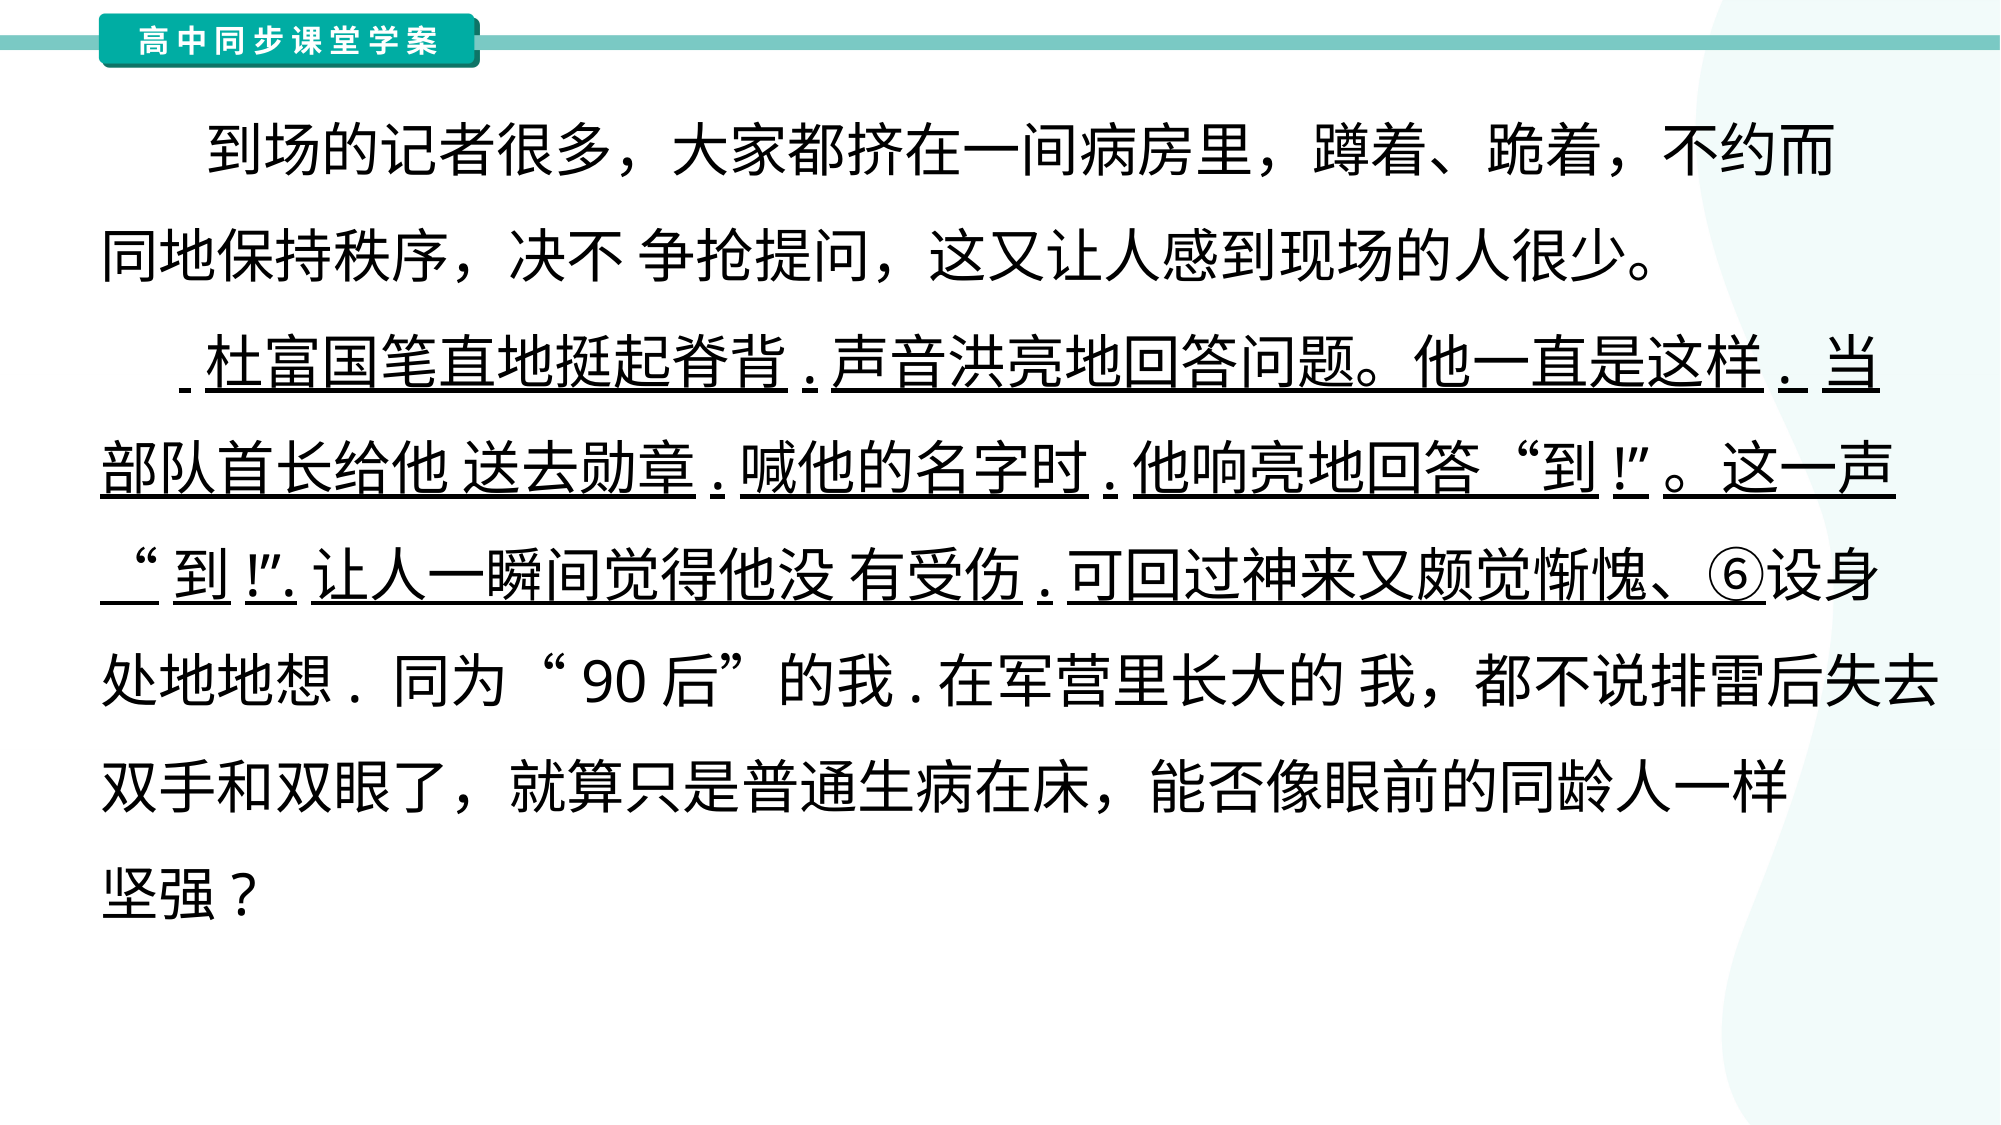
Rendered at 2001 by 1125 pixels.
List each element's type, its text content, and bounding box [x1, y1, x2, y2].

picture [0, 0, 2000, 1125]
text_box 到场的记者很多，大家都挤在一间病房里，蹲着、跪着，不约而 同地保持秩序，决不 争抢提问，这又让人感到现场的人很少。 杜富国笔直地挺起脊背.声音洪亮地回答问题。他一直是这样. 当 部队首长给他 送去勋章.喊他的名字时.他响亮地回答“到!”。这一声 “到!”.让人一瞬间觉得他没 有受伤.可回过神来又颇觉惭愧、⑥设身 处地地想. 同为“90后”的我.在军营里长大的 我，都不说排雷后失去 双手和双眼了，就算只是普通生病在床，能否像眼前的同龄人一样 坚强? [100, 76, 1899, 1033]
